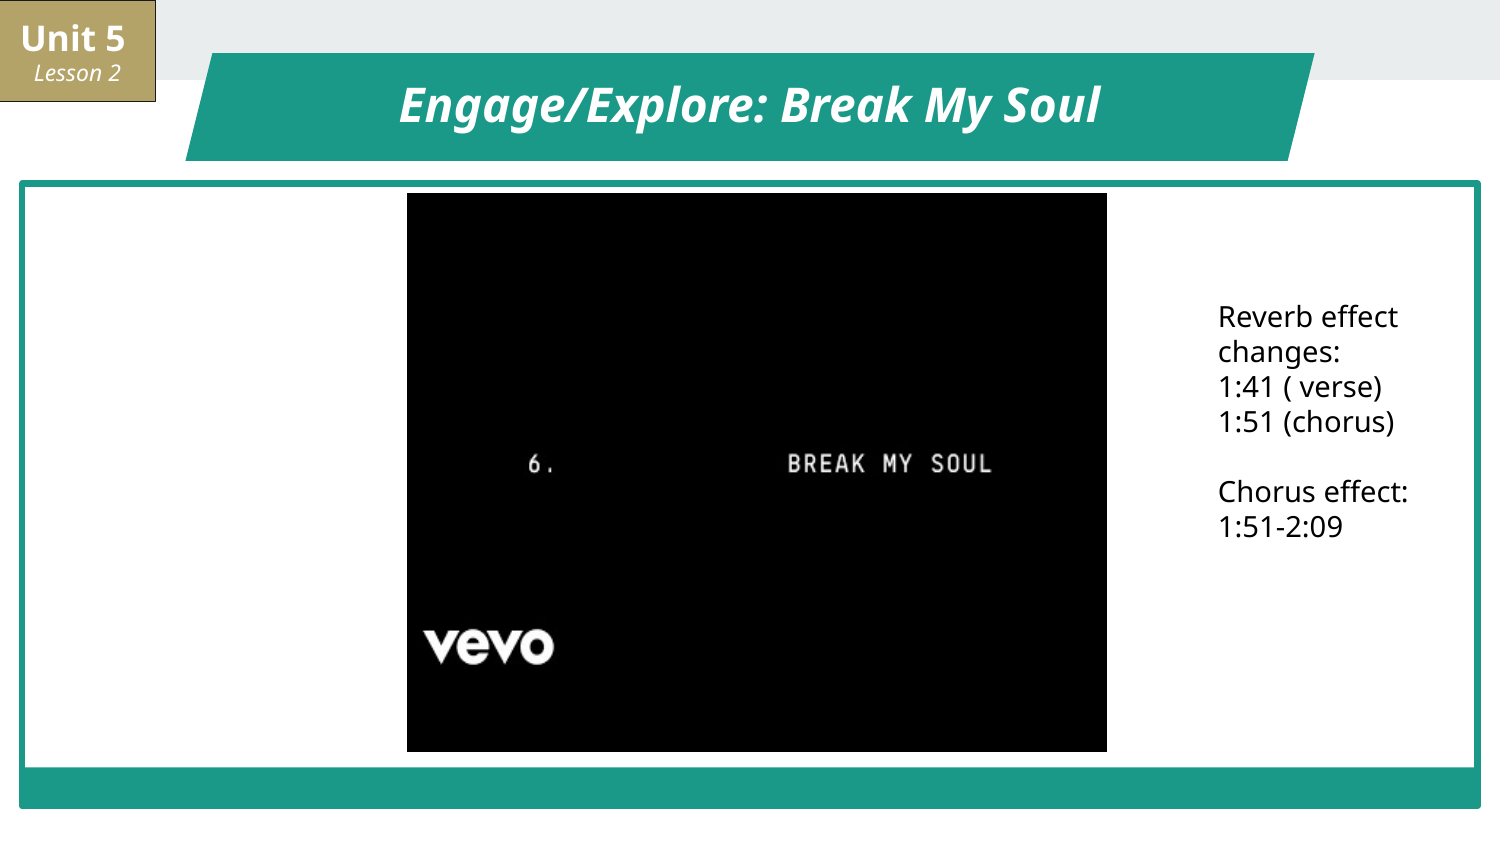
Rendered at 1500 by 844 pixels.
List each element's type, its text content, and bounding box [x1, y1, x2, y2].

title Engage/Explore: Break My Soul [221, 60, 1279, 155]
text_box [185, 53, 1315, 161]
picture [25, 186, 1475, 804]
text_box Unit 5 Lesson 2 [0, 0, 156, 102]
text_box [406, 192, 1108, 753]
